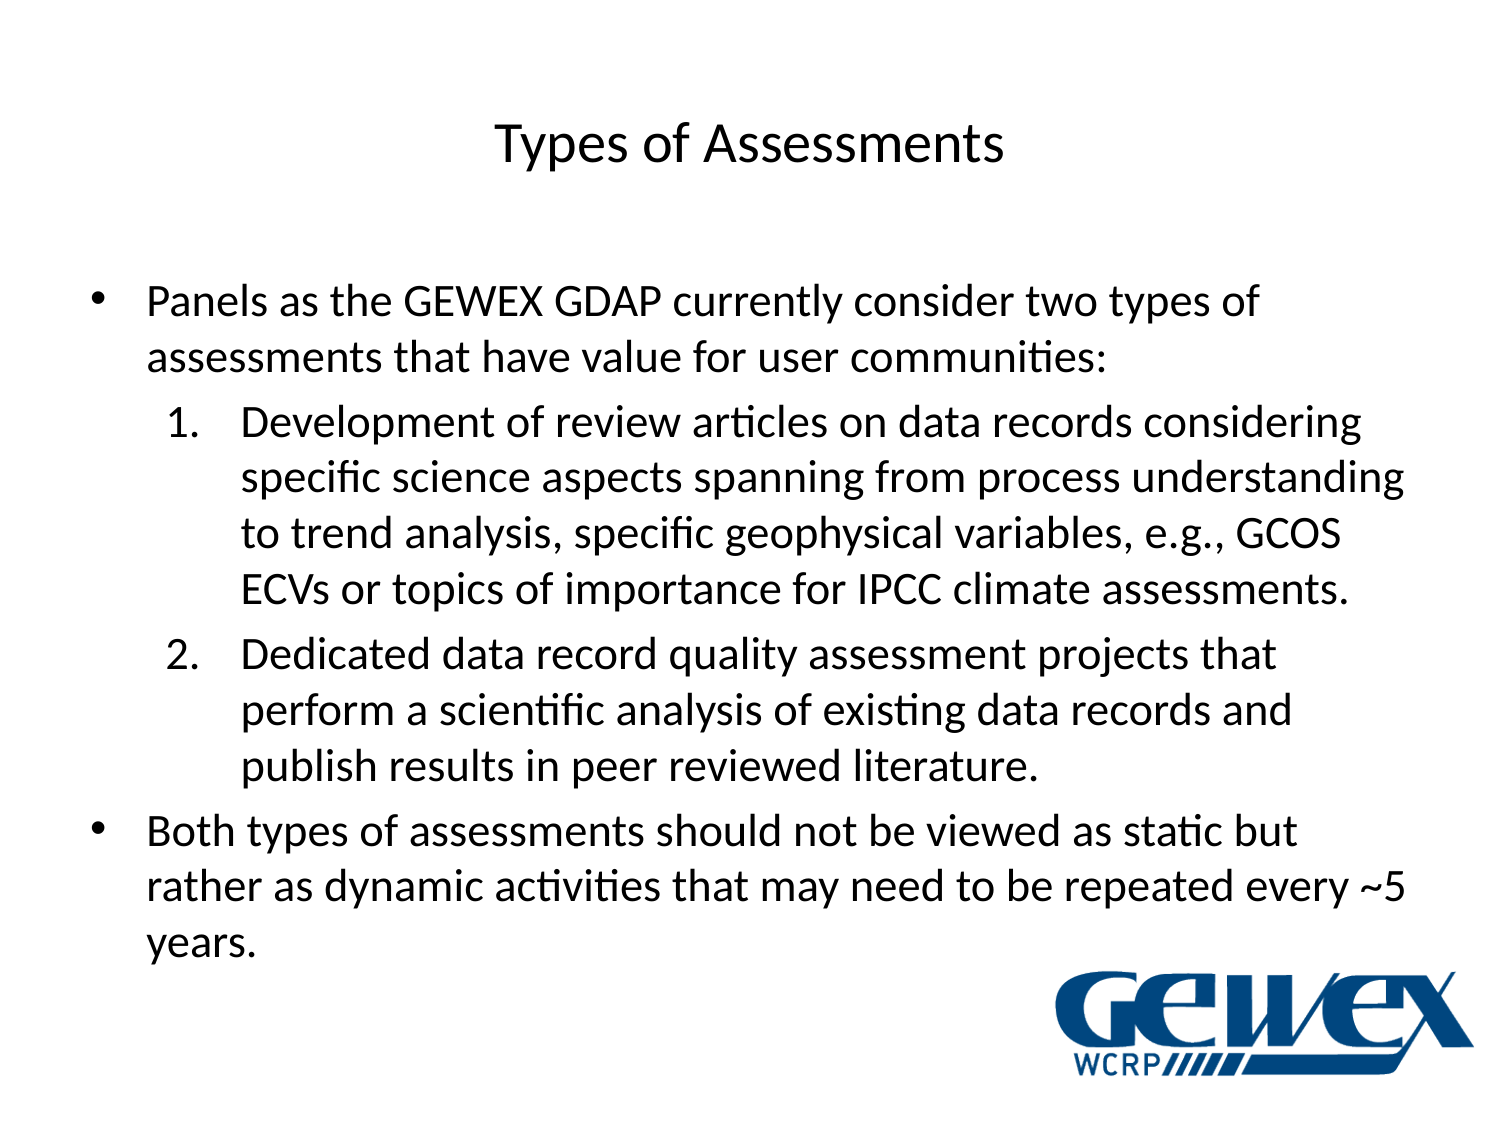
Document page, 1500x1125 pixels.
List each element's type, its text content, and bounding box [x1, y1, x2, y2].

title Types of Assessments [75, 45, 1425, 233]
picture [1027, 939, 1500, 1125]
list Panels as the GEWEX GDAP currently consider two types of assessments that have value for user communities: Development of review articles on data records considering specific science aspects spanning from process understanding to trend analysis, specific geophysical variables, e.g., GCOS ECVs or topics of importance for IPCC climate assessments. Dedicated data record quality assessment projects that perform a scientific analysis of existing data records and publish results in peer reviewed literature. Both types of assessments should not be viewed as static but rather as dynamic activities that may need to be repeated every ~5 years. [75, 262, 1425, 1005]
